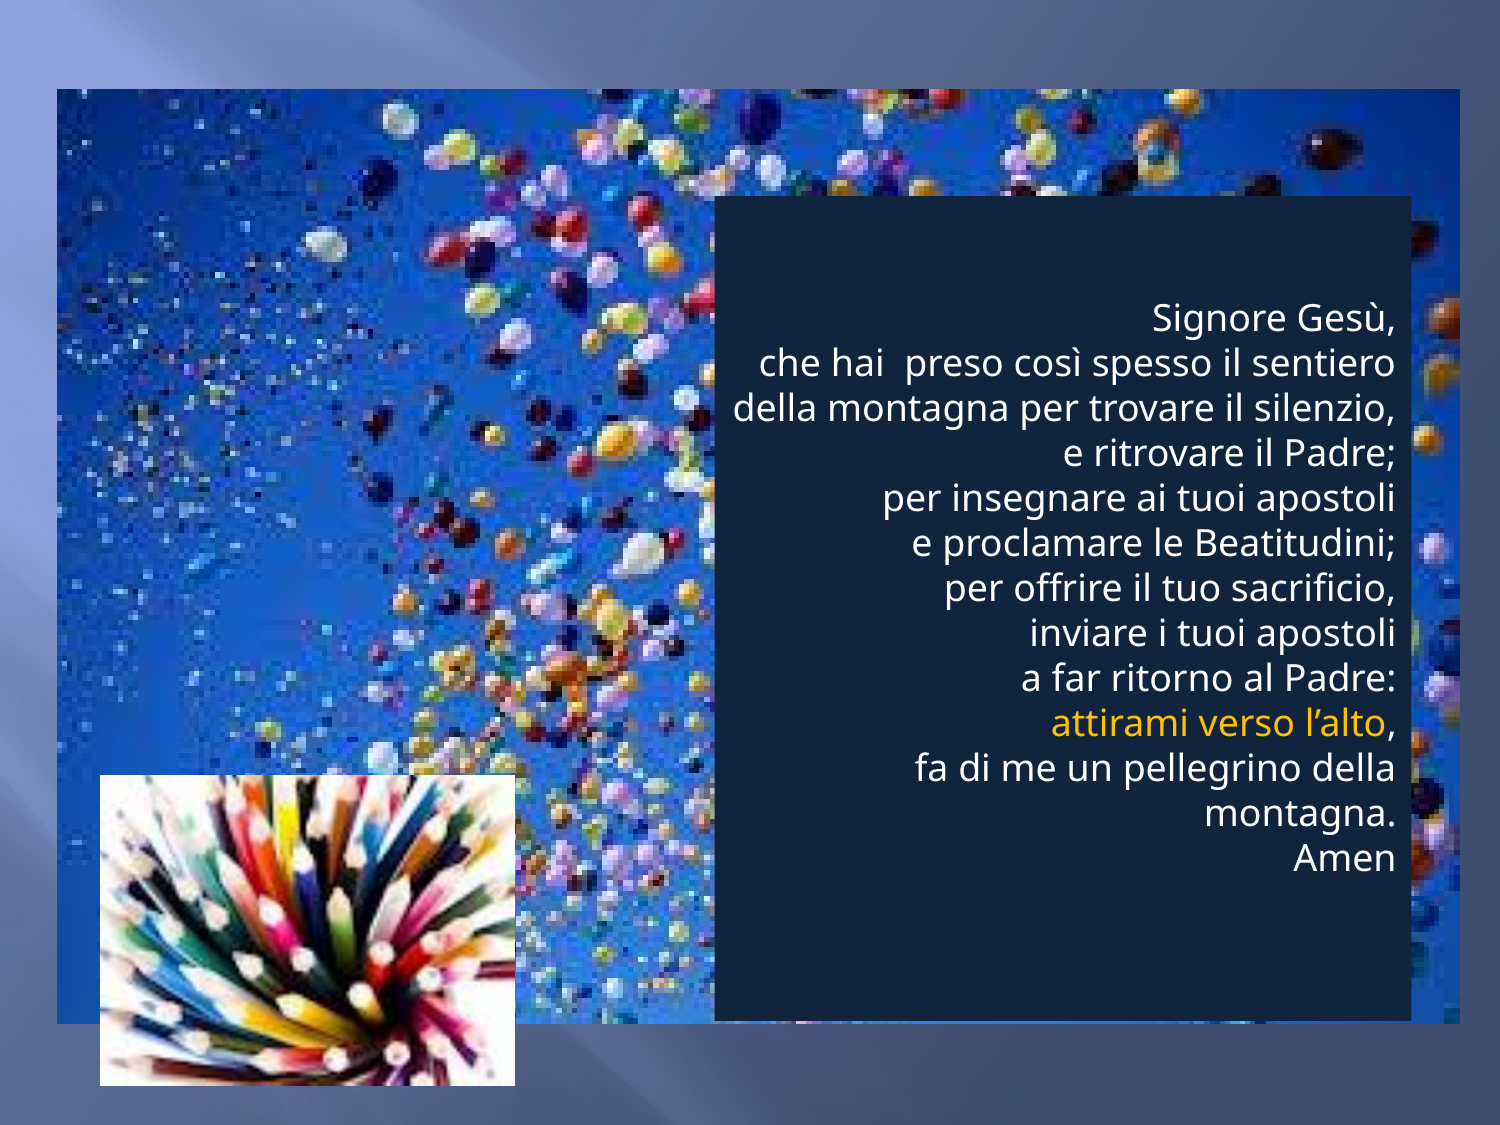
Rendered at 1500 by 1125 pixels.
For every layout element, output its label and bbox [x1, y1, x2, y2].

picture [57, 89, 1461, 1086]
